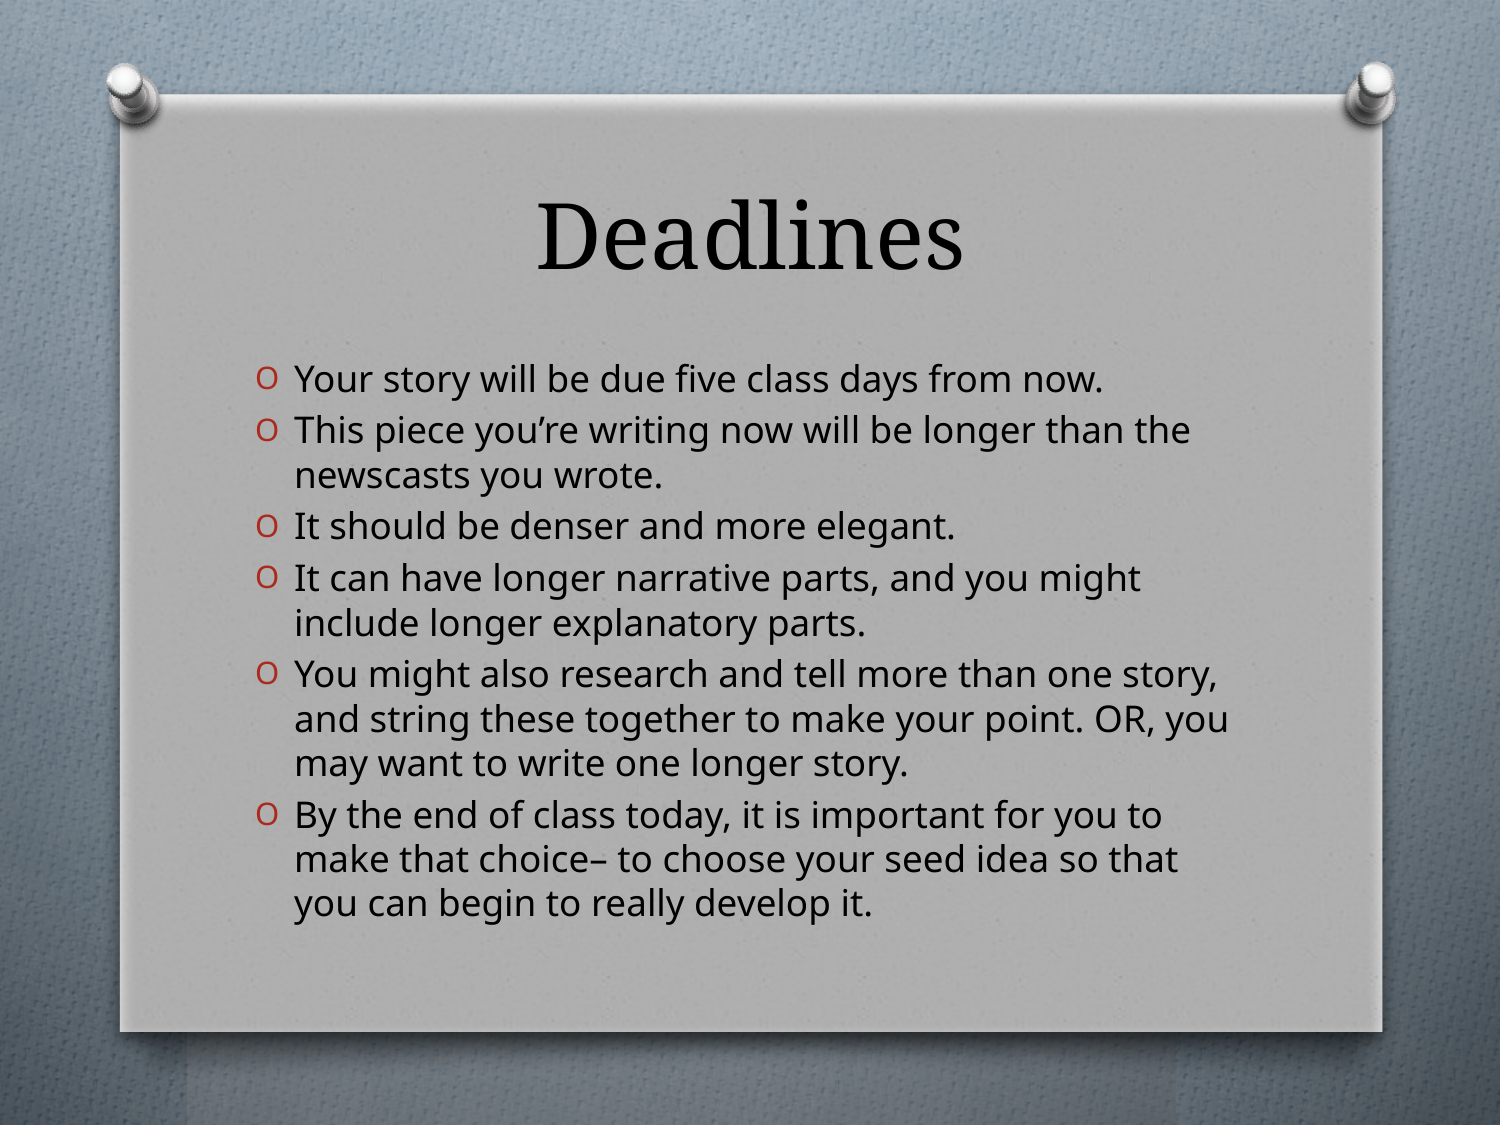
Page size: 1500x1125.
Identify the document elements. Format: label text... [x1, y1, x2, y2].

title Deadlines [179, 134, 1323, 332]
picture [1317, 35, 1439, 156]
picture [75, 29, 198, 153]
list Your story will be due five class days from now. This piece you’re writing now will be longer than the newscasts you wrote. It should be denser and more elegant. It can have longer narrative parts, and you might include longer explanatory parts. You might also research and tell more than one story, and string these together to make your point. OR, you may want to write one longer story. By the end of class today, it is important for you to make that choice– to choose your seed idea so that you can begin to really develop it. [240, 347, 1257, 939]
